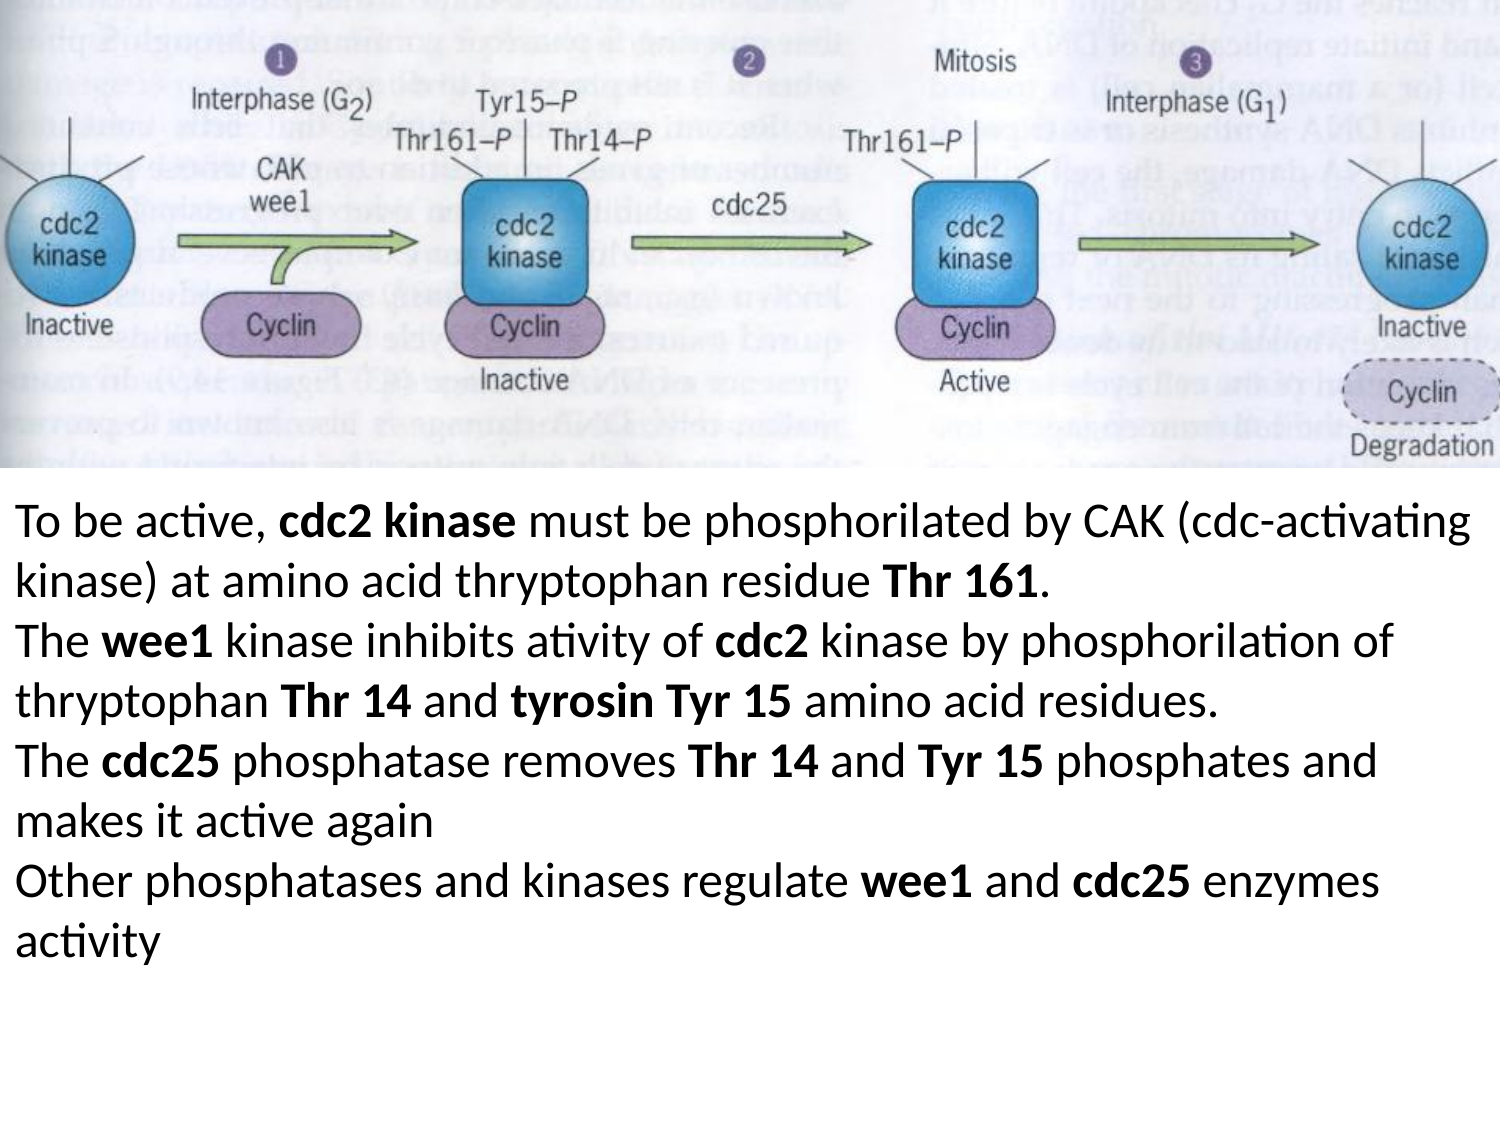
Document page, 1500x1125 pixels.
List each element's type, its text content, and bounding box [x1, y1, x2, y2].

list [0, 0, 1500, 469]
text_box To be active, cdc2 kinase must be phosphorilated by CAK (cdc-activating kinase) at amino acid thryptophan residue Thr 161. The wee1 kinase inhibits ativity of cdc2 kinase by phosphorilation of thryptophan Thr 14 and tyrosin Tyr 15 amino acid residues. The cdc25 phosphatase removes Thr 14 and Tyr 15 phosphates and makes it active again Other phosphatases and kinases regulate wee1 and cdc25 enzymes activity [0, 479, 1500, 975]
